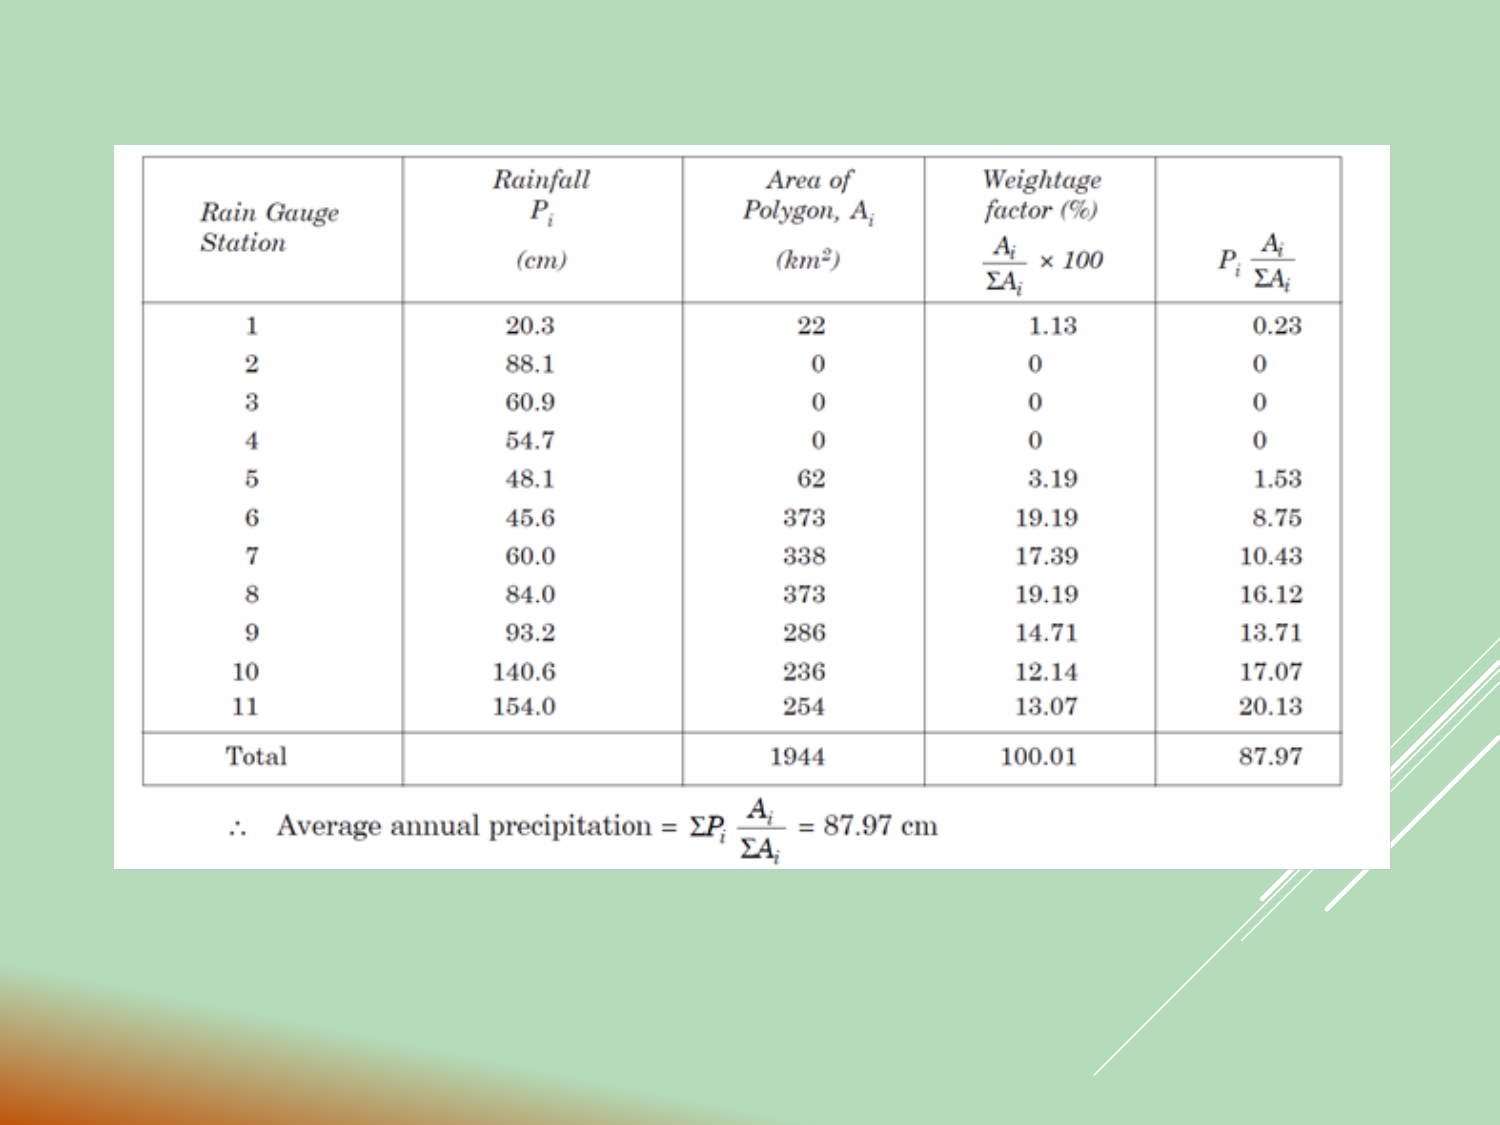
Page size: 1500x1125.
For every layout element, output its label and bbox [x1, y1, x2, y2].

picture [113, 145, 1393, 873]
